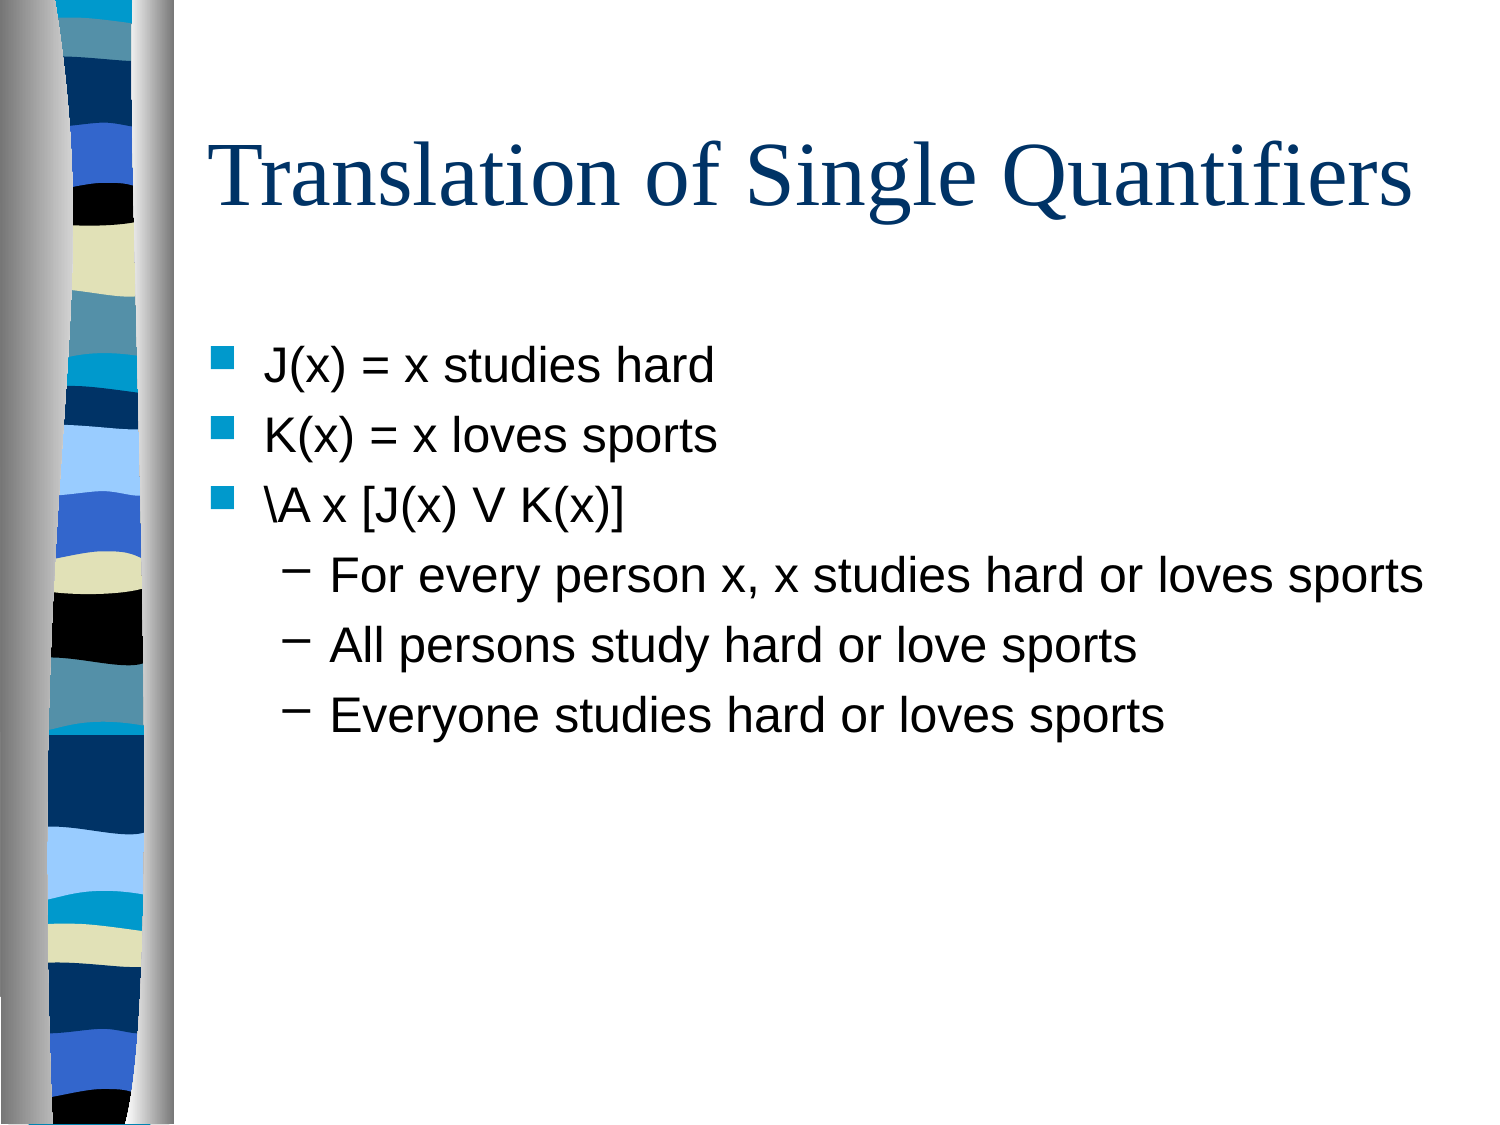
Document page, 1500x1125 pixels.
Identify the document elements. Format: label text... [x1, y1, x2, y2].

list J(x) = x studies hard K(x) = x loves sports \A x [J(x) V K(x)] For every person x, x studies hard or loves sports All persons study hard or love sports Everyone studies hard or loves sports [192, 324, 1468, 1001]
title Translation of Single Quantifiers [192, 74, 1468, 263]
